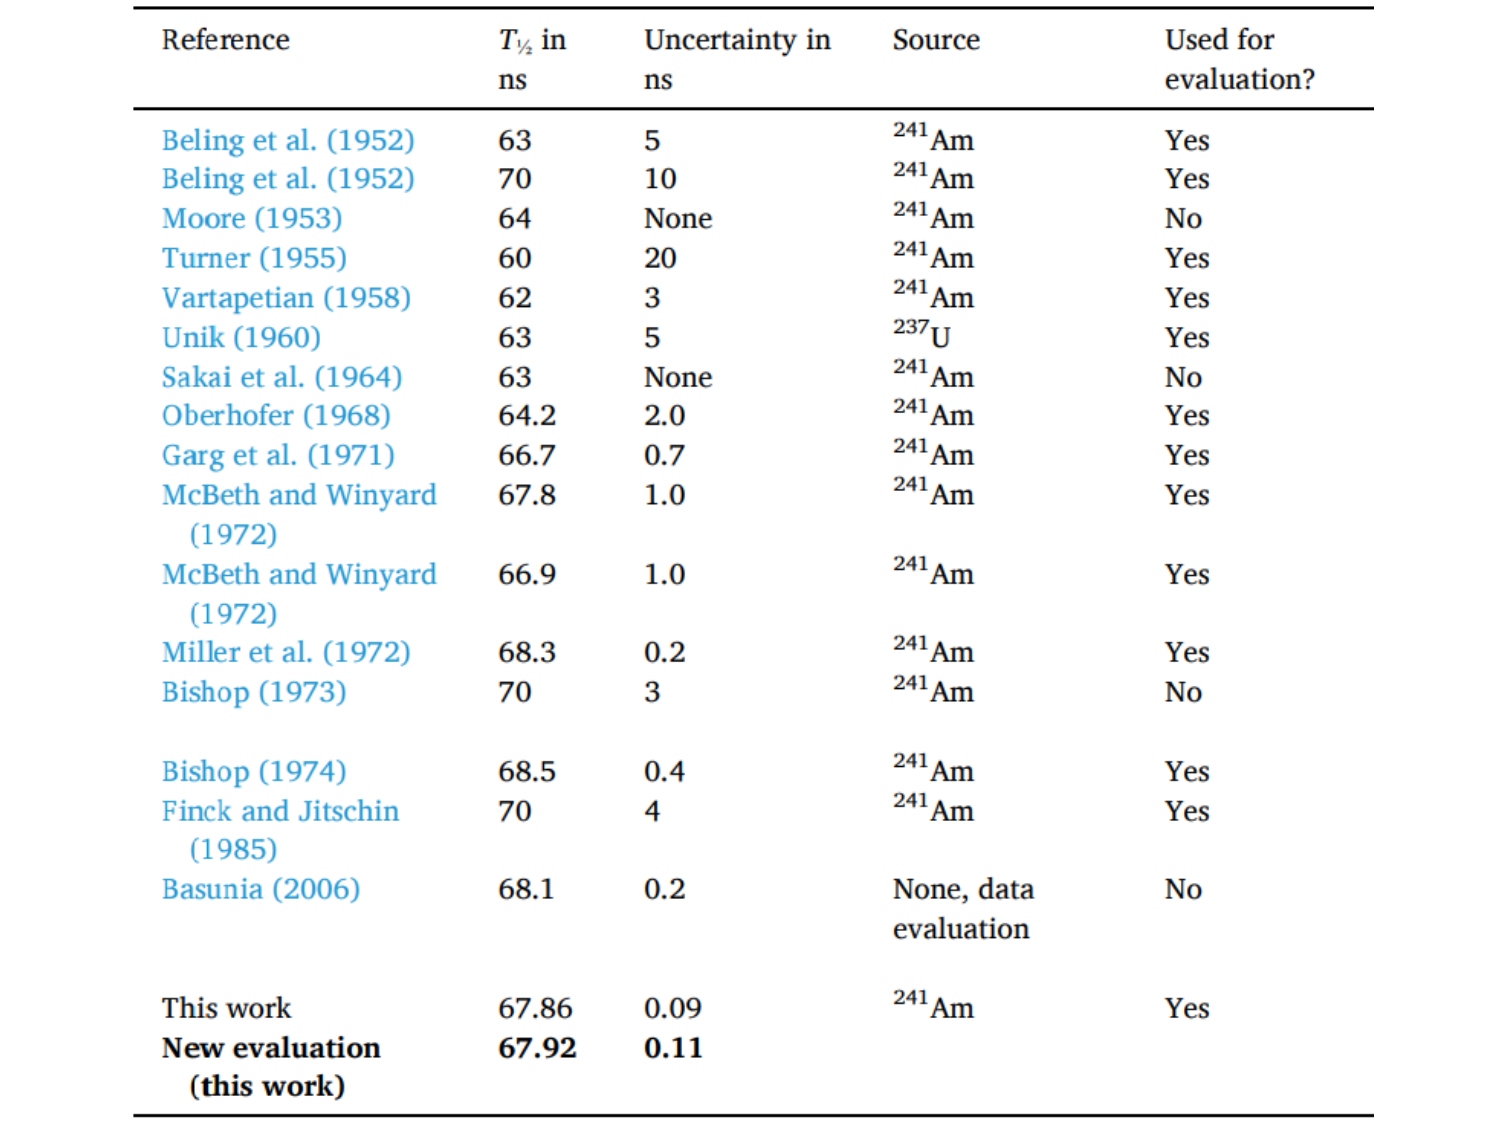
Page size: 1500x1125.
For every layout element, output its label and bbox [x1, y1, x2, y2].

picture [126, 0, 1374, 1125]
